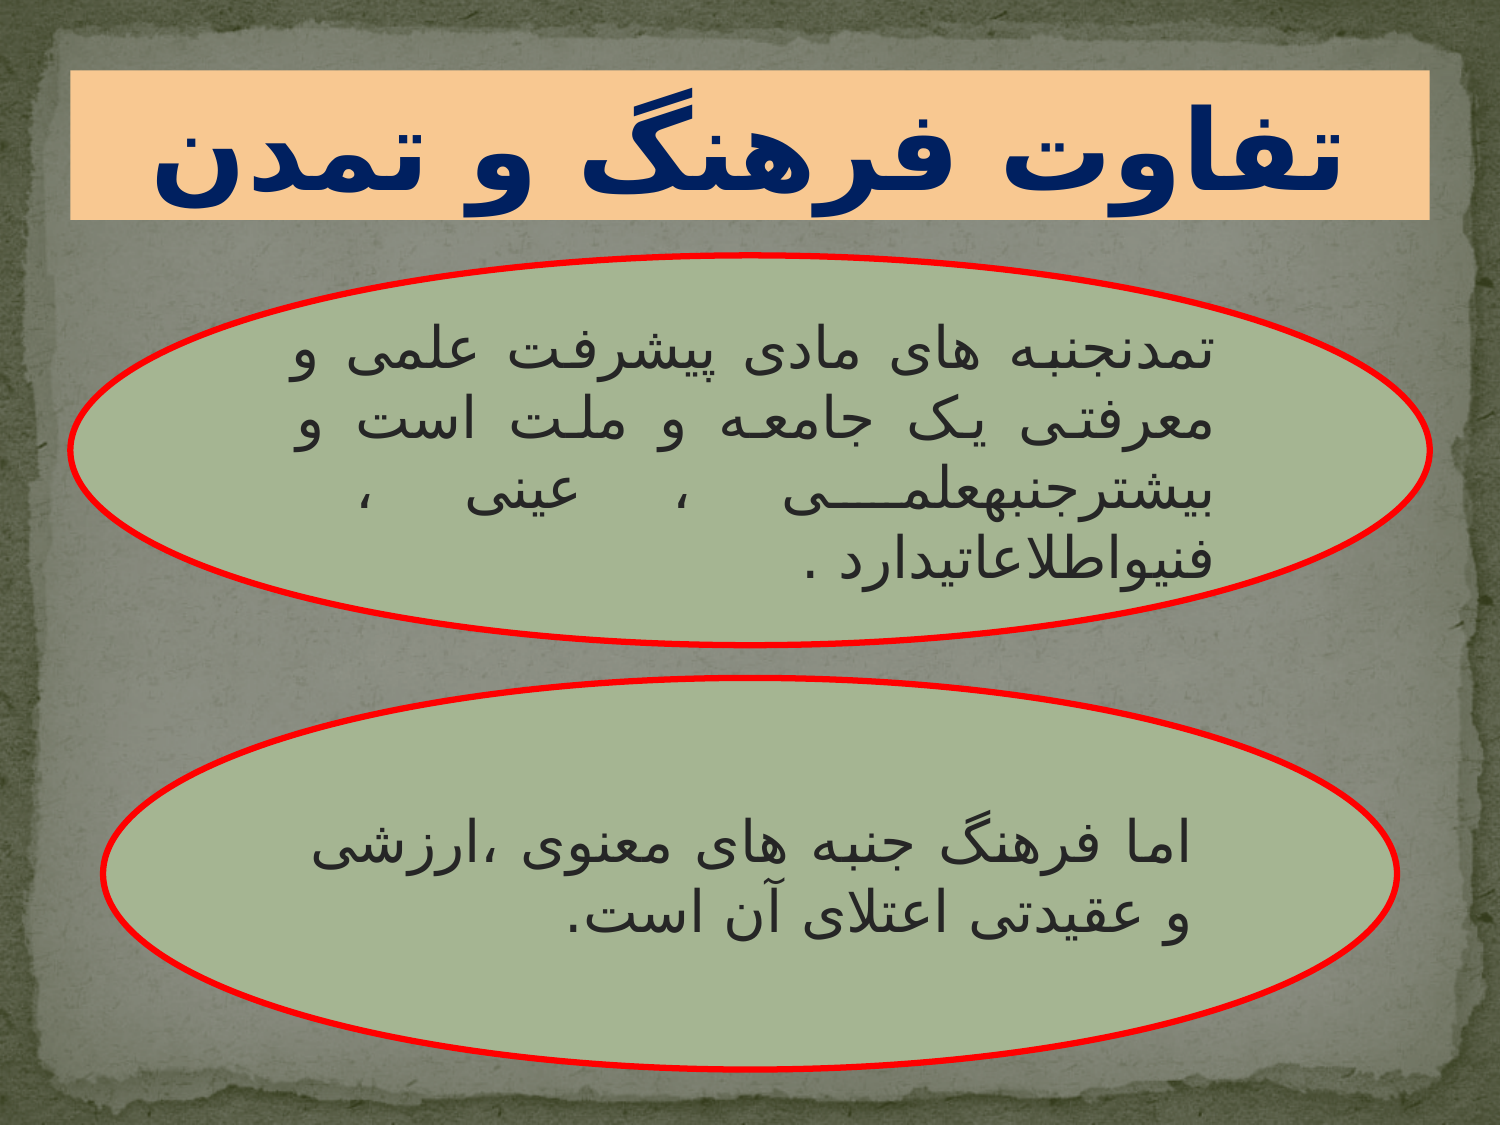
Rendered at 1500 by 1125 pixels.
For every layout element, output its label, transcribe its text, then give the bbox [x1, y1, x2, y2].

text_box تفاوت فرهنگ و تمدن [70, 70, 1430, 220]
text_box اما فرهنگ جنبه های معنوی ،ارزشی و عقیدتی اعتلای آن است. [99, 674, 1401, 1073]
text_box تمدن‏جنبه های مادی پیشرفت علمی و معرفتی یک جامعه و ملت است و بیش‏ترجنبه‏علمی ، عینی ، فنی‏واطلاعاتی‏دارد . [67, 252, 1433, 649]
